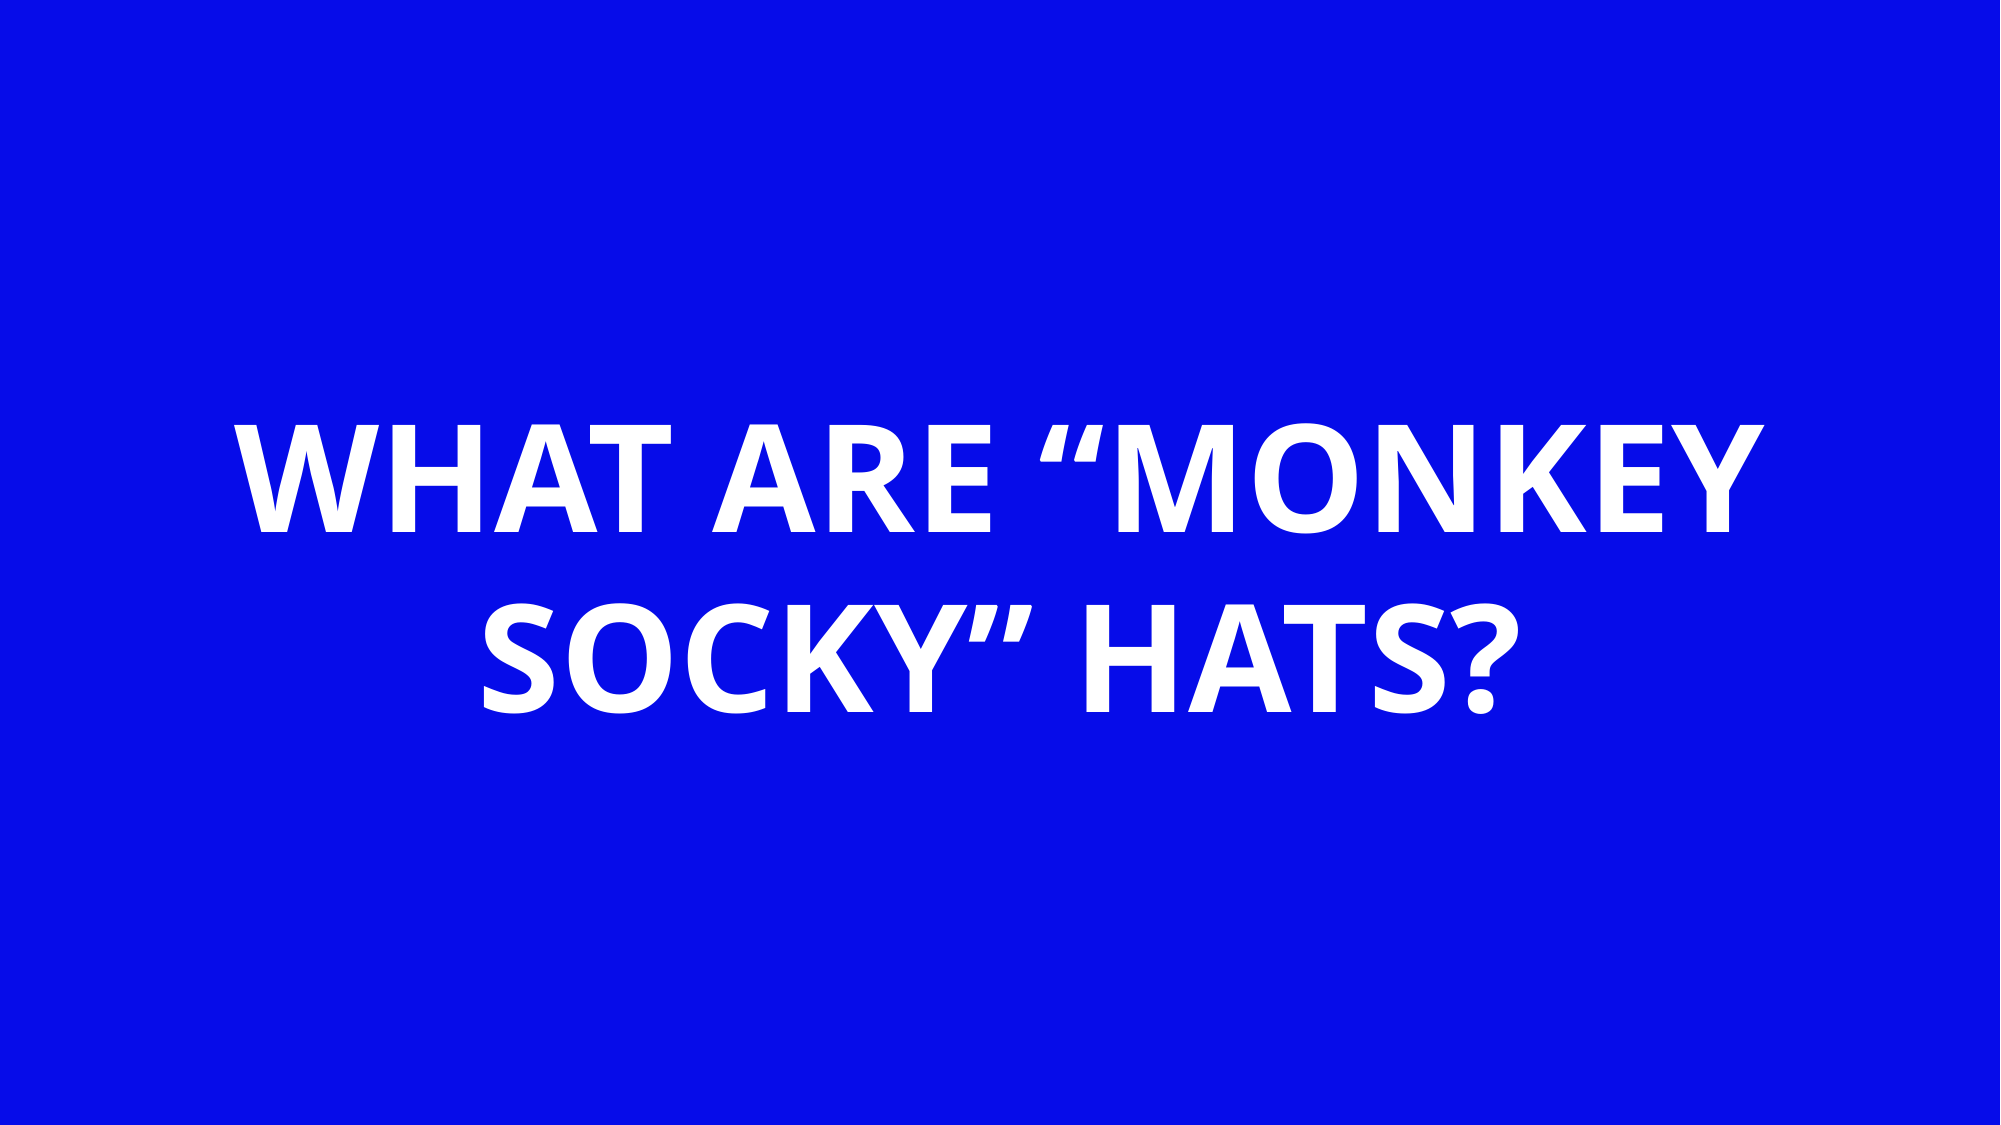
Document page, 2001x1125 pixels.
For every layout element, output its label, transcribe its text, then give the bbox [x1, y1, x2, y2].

text_box WHAT ARE “MONKEY SOCKY” HATS? [0, 0, 2000, 1125]
